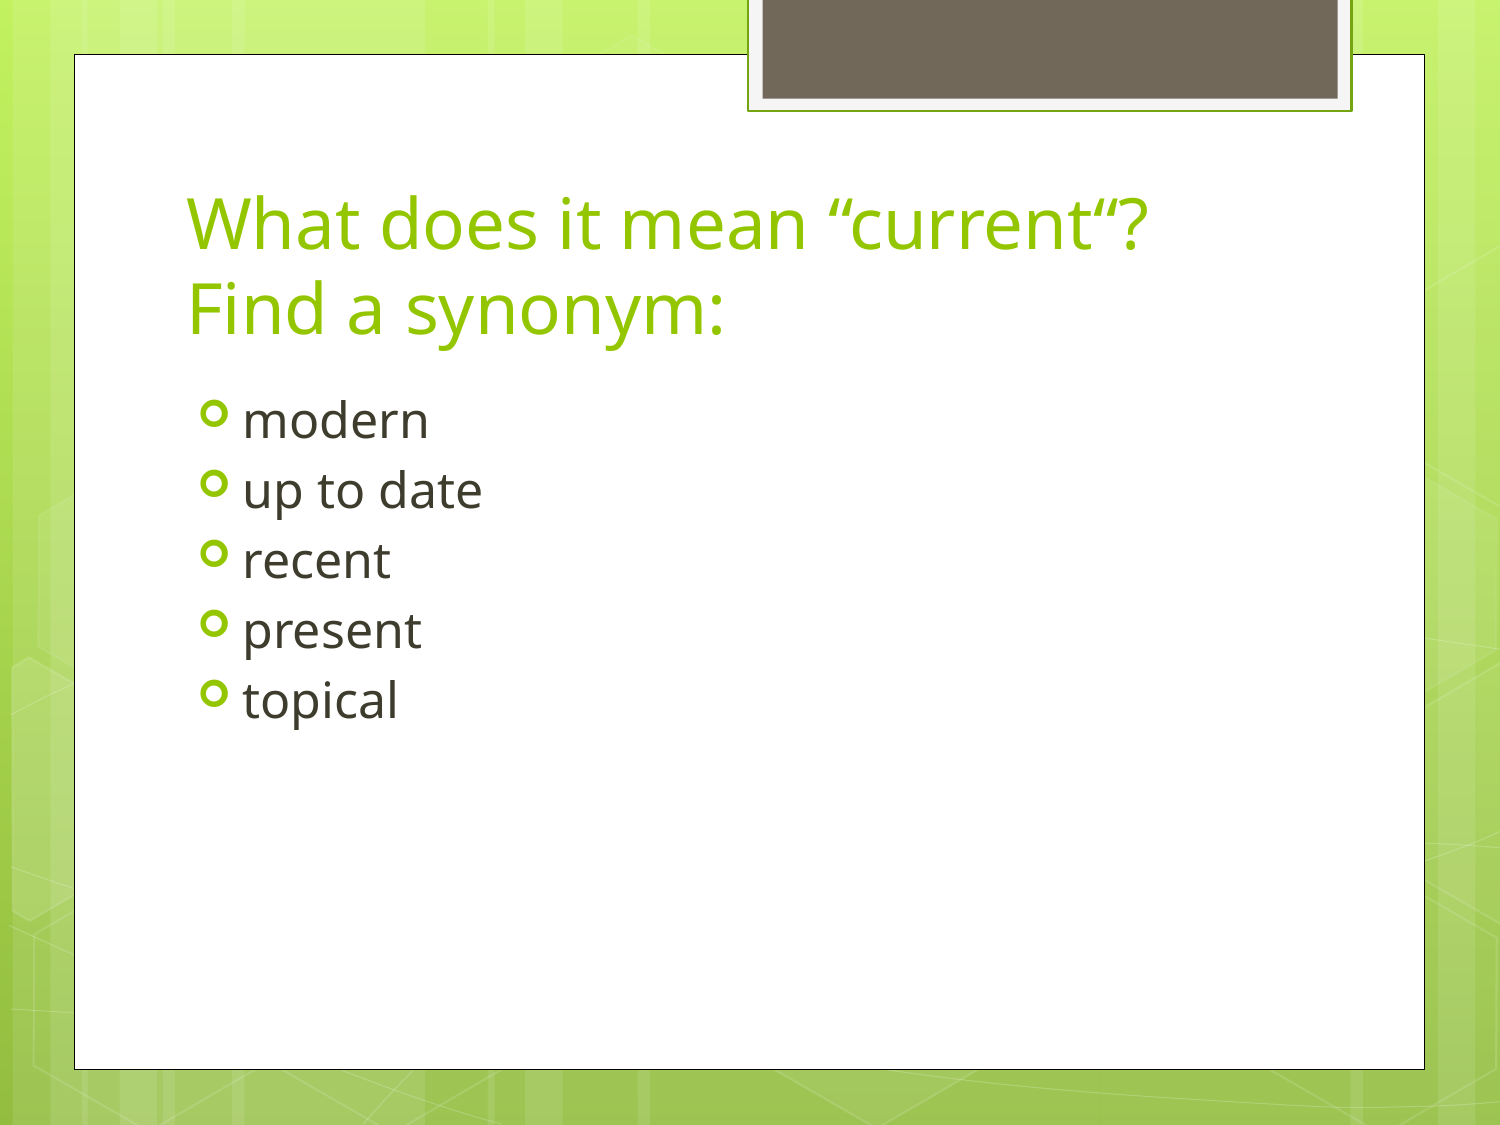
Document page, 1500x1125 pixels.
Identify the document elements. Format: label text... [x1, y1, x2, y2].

list modern up to date recent present topical [171, 381, 1283, 957]
title What does it mean “current“? Find a synonym: [171, 168, 1324, 357]
